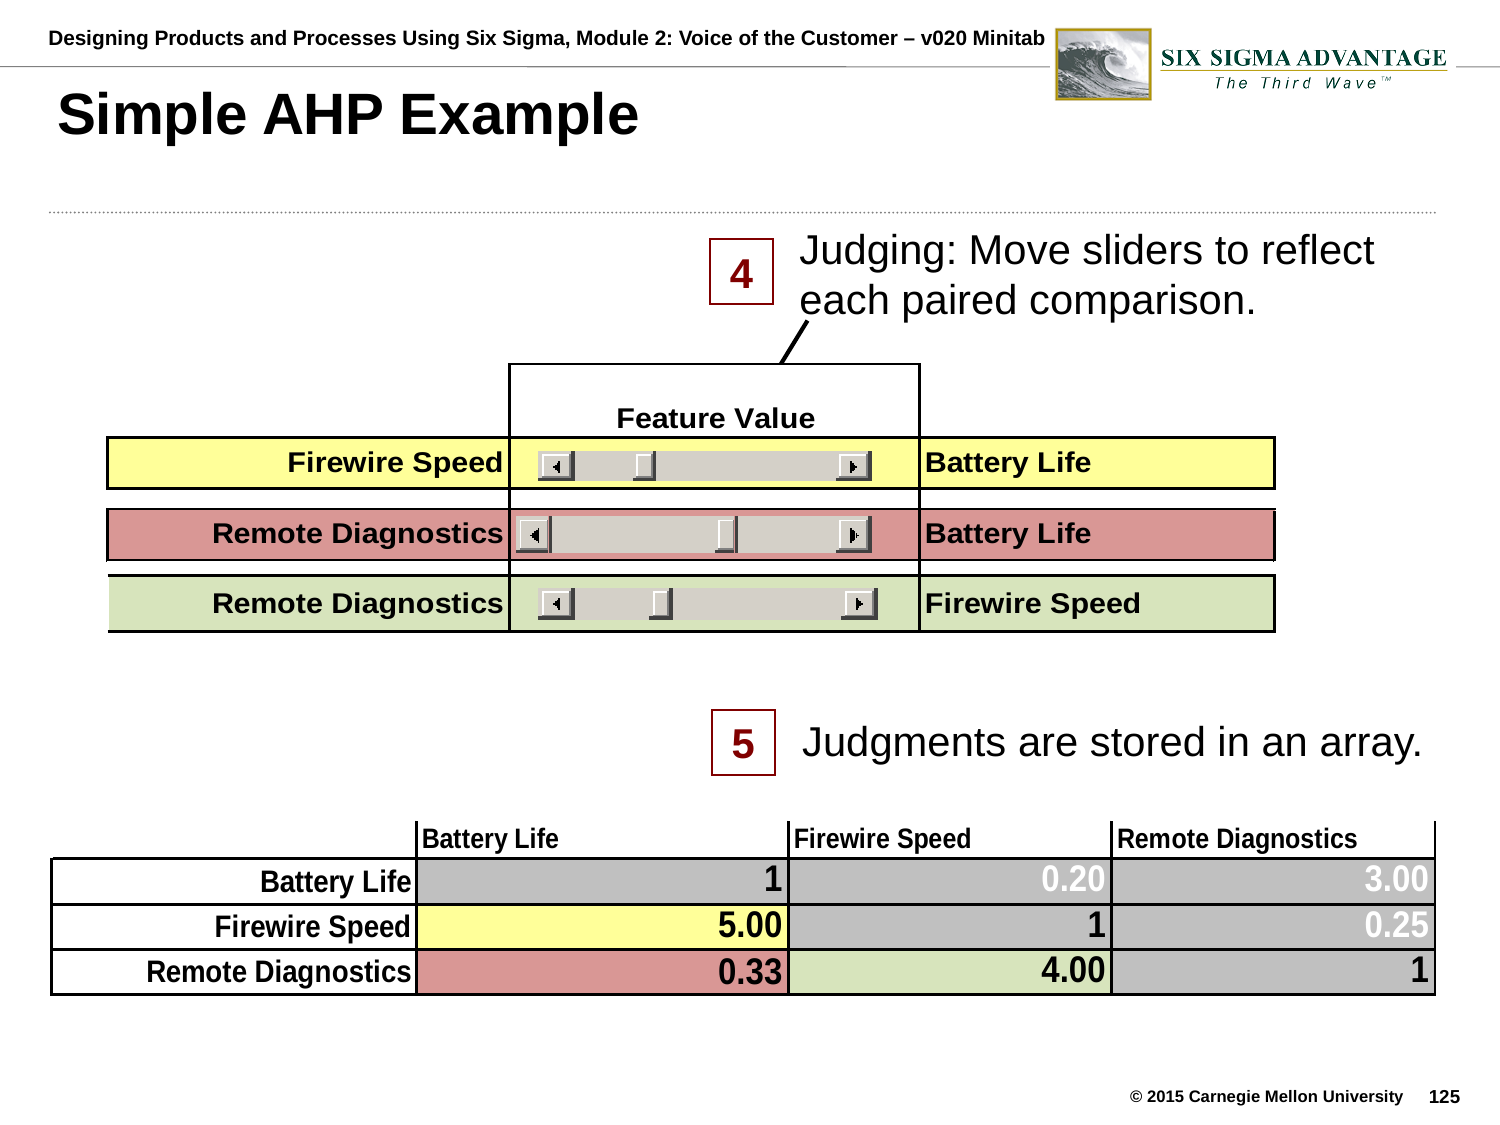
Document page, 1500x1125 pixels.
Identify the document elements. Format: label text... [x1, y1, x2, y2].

picture [1049, 24, 1456, 104]
text_box 5 [711, 709, 775, 775]
title Simple AHP Example [42, 82, 1438, 154]
picture [49, 818, 1437, 997]
text_box Judging: Move sliders to reflect each paired comparison. [784, 215, 1463, 331]
text_box 4 [709, 239, 774, 305]
picture [105, 362, 1277, 634]
text_box Judgments are stored in an array. [787, 707, 1451, 773]
